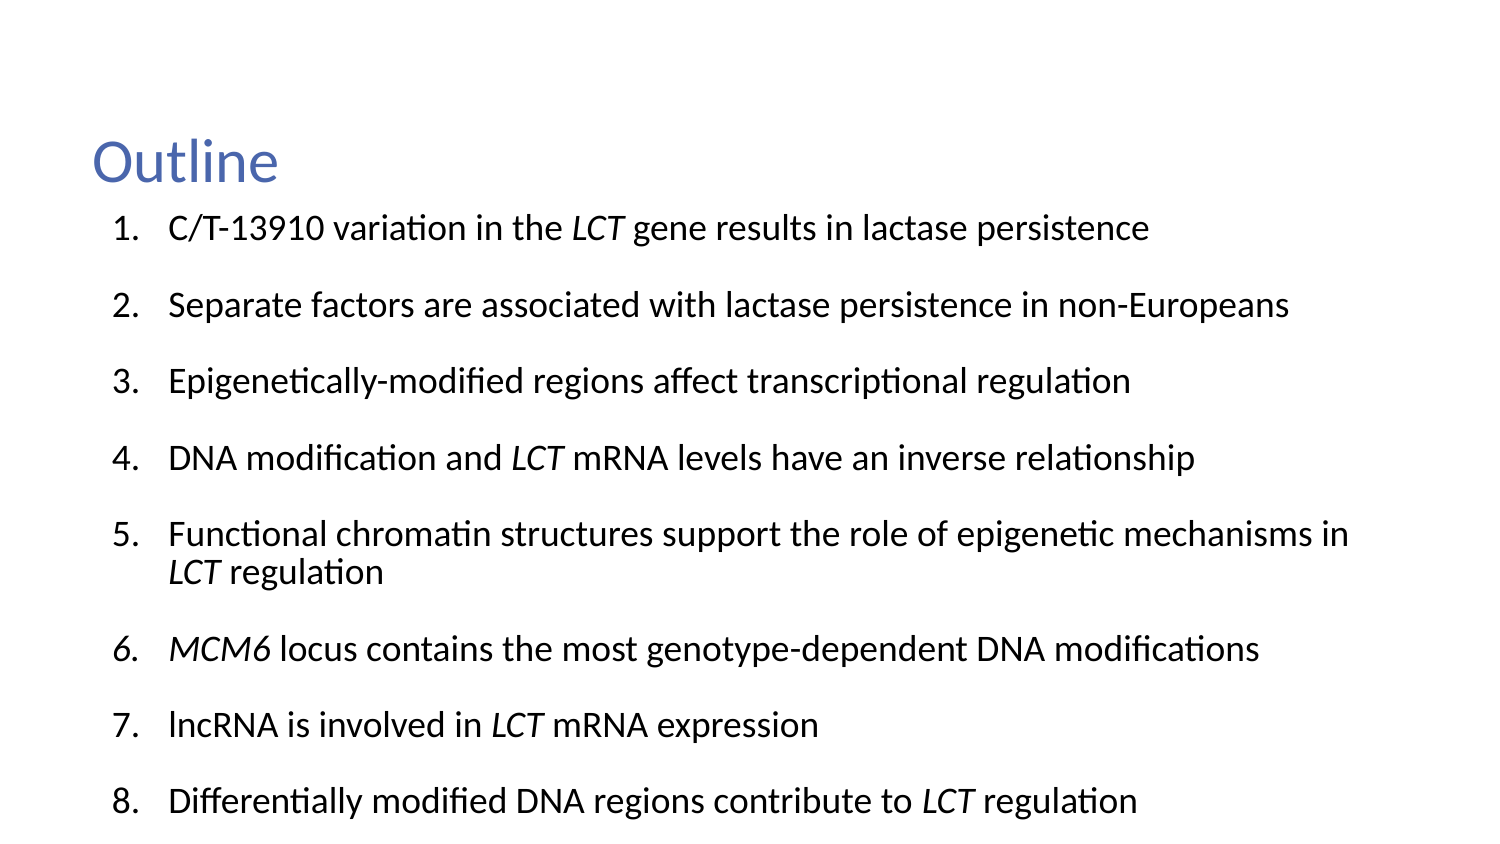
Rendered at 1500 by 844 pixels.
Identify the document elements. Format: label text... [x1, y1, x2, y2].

list C/T-13910 variation in the LCT gene results in lactase persistence Separate factors are associated with lactase persistence in non-Europeans Epigenetically-modified regions affect transcriptional regulation DNA modification and LCT mRNA levels have an inverse relationship Functional chromatin structures support the role of epigenetic mechanisms in LCT regulation MCM6 locus contains the most genotype-dependent DNA modifications lncRNA is involved in LCT mRNA expression Differentially modified DNA regions contribute to LCT regulation [82, 204, 1406, 792]
title Outline [80, 61, 1407, 266]
